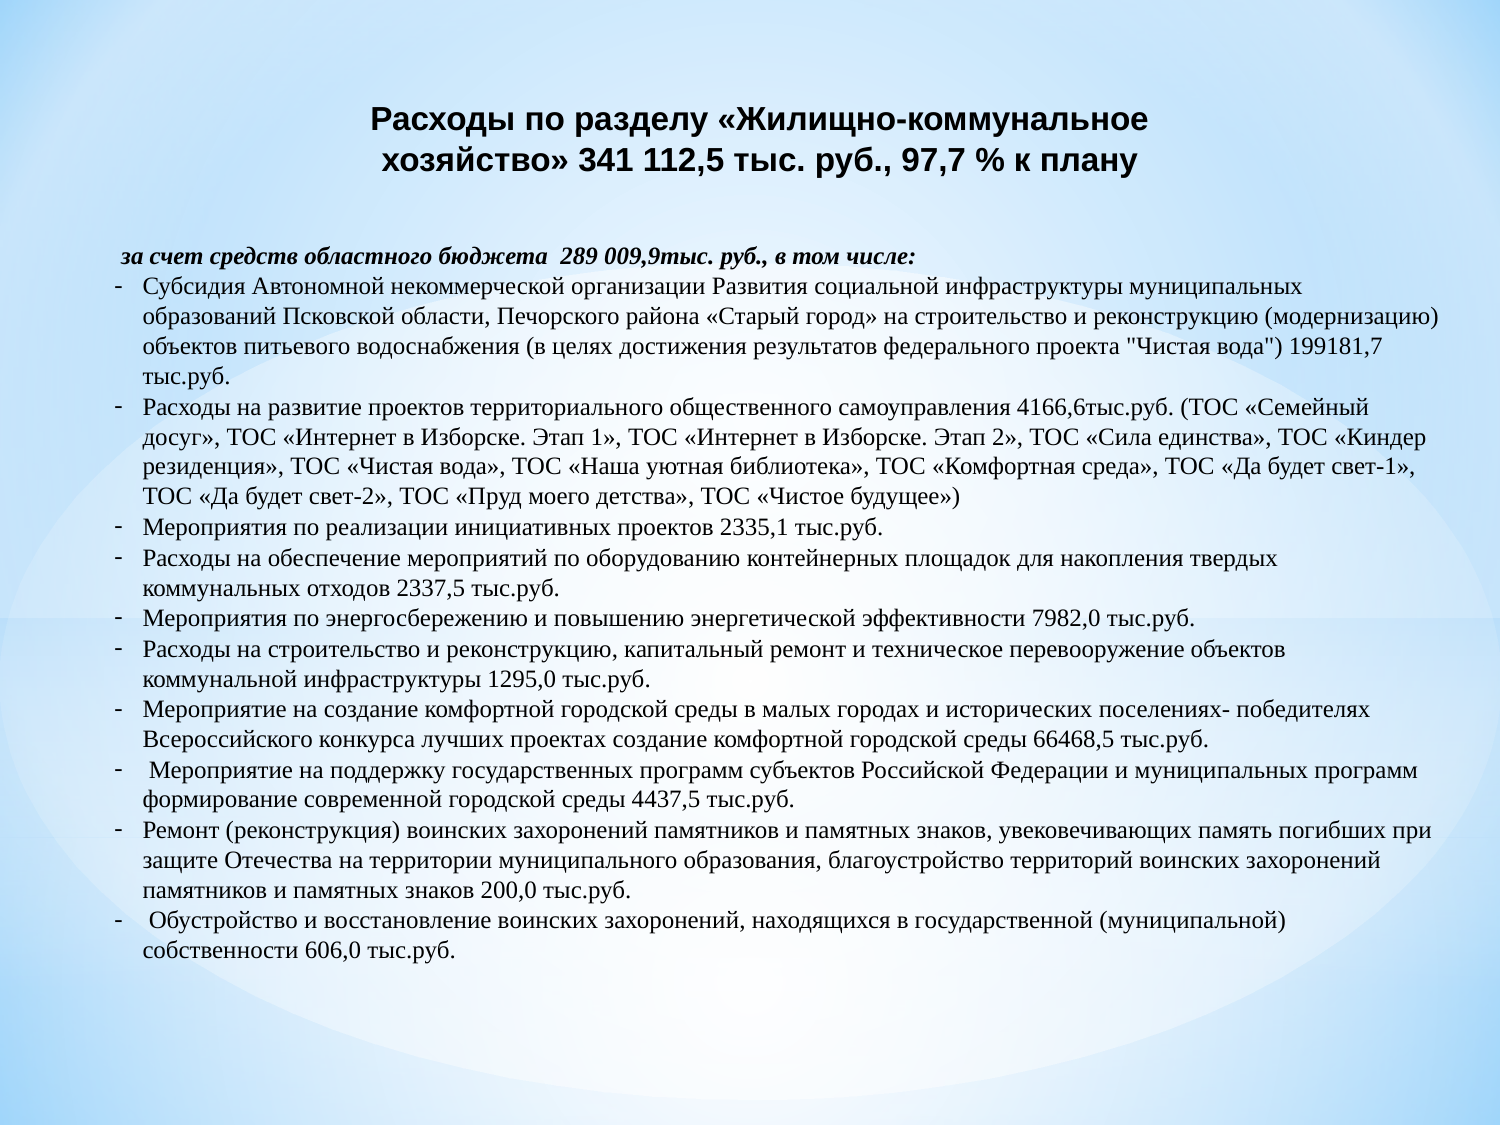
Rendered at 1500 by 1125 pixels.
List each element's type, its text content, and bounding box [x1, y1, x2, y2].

text_box за счет средств областного бюджета 289 009,9тыс. руб., в том числе: Субсидия Автономной некоммерческой организации Развития социальной инфраструктуры муниципальных образований Псковской области, Печорского района «Старый город» на строительство и реконструкцию (модернизацию) объектов питьевого водоснабжения (в целях достижения результатов федерального проекта "Чистая вода") 199181,7 тыс.руб. Расходы на развитие проектов территориального общественного самоуправления 4166,6тыс.руб. (ТОС «Семейный досуг», ТОС «Интернет в Изборске. Этап 1», ТОС «Интернет в Изборске. Этап 2», ТОС «Сила единства», ТОС «Киндер резиденция», ТОС «Чистая вода», ТОС «Наша уютная библиотека», ТОС «Комфортная среда», ТОС «Да будет свет-1», ТОС «Да будет свет-2», ТОС «Пруд моего детства», ТОС «Чистое будущее») Мероприятия по реализации инициативных проектов 2335,1 тыс.руб. Расходы на обеспечение мероприятий по оборудованию контейнерных площадок для накопления твердых коммунальных отходов 2337,5 тыс.руб. Мероприятия по энергосбережению и повышению энергетической эффективности 7982,0 тыс.руб. Расходы на строительство и реконструкцию, капитальный ремонт и техническое перевооружение объектов коммунальной инфраструктуры 1295,0 тыс.руб. Мероприятие на создание комфортной городской среды в малых городах и исторических поселениях- победителях Всероссийского конкурса лучших проектах создание комфортной городской среды 66468,5 тыс.руб. Мероприятие на поддержку государственных программ субъектов Российской Федерации и муниципальных программ формирование современной городской среды 4437,5 тыс.руб. Ремонт (реконструкция) воинских захоронений памятников и памятных знаков, увековечивающих память погибших при защите Отечества на территории муниципального образования, благоустройство территорий воинских захоронений памятников и памятных знаков 200,0 тыс.руб. Обустройство и восстановление воинских захоронений, находящихся в государственной (муниципальной) собственности 606,0 тыс.руб. [99, 231, 1455, 972]
text_box Расходы по разделу «Жилищно-коммунальное хозяйство» 341 112,5 тыс. руб., 97,7 % к плану [73, 89, 1456, 186]
